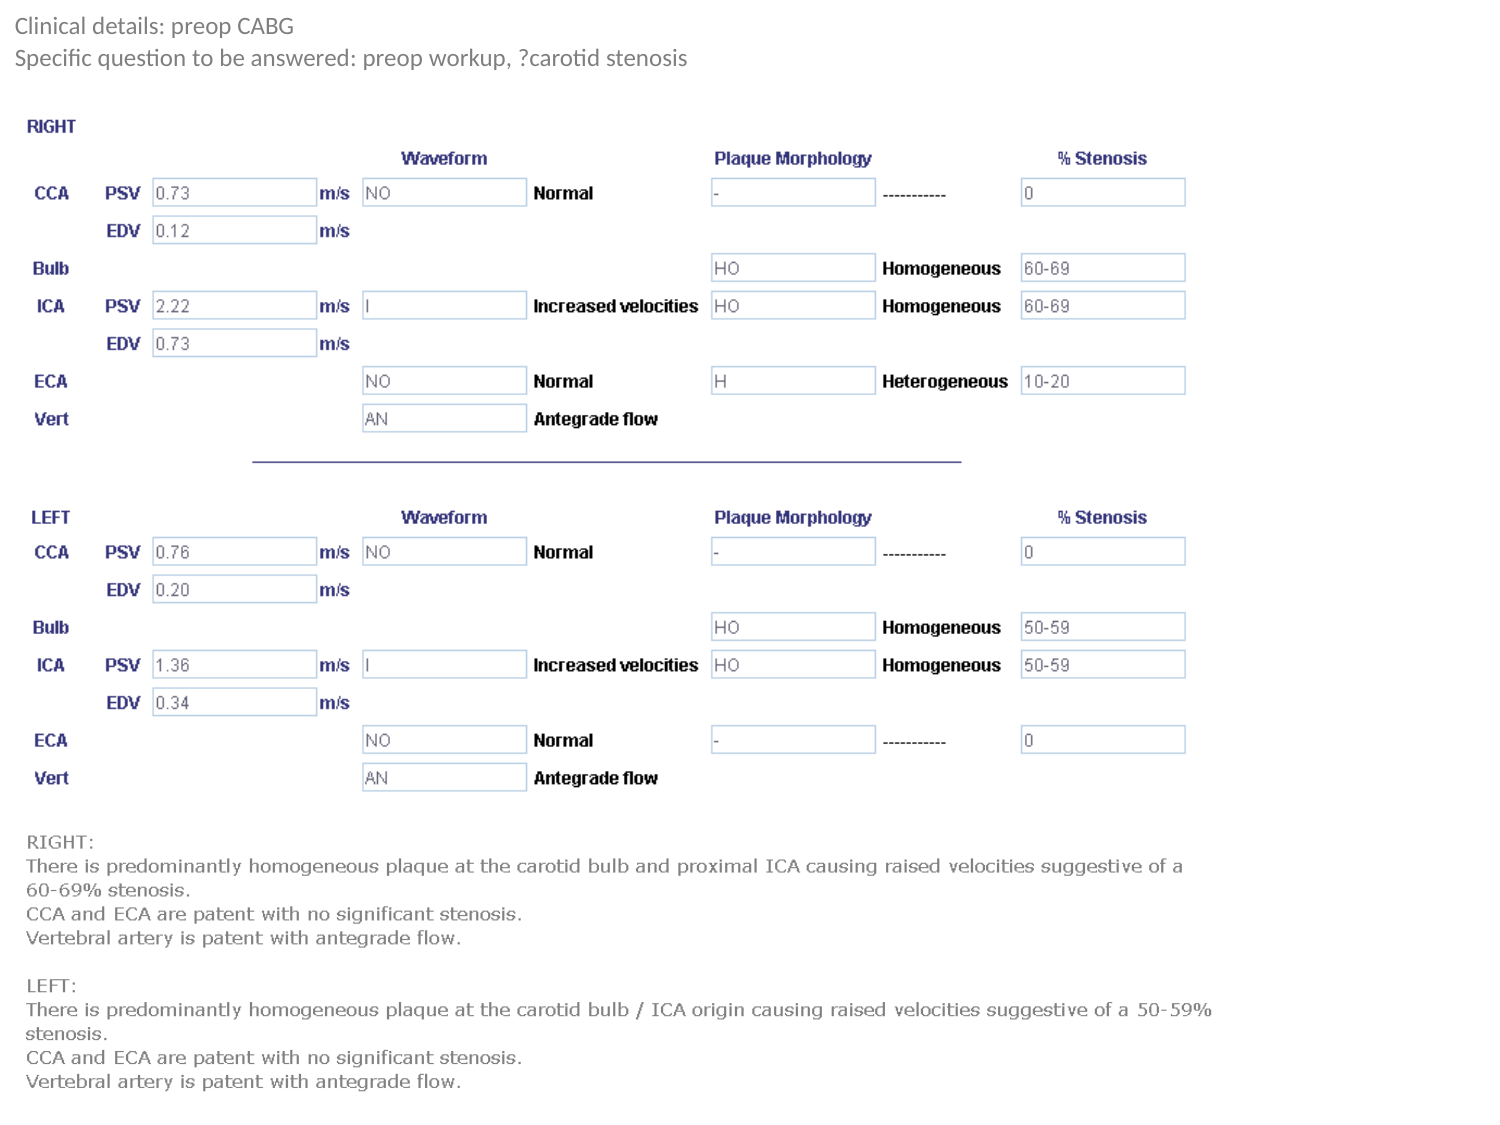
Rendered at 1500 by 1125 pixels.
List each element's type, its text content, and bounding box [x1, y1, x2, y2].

picture [18, 107, 1221, 1100]
text_box Clinical details: preop CABG Specific question to be answered: preop workup, ?carotid stenosis [0, 0, 1500, 79]
